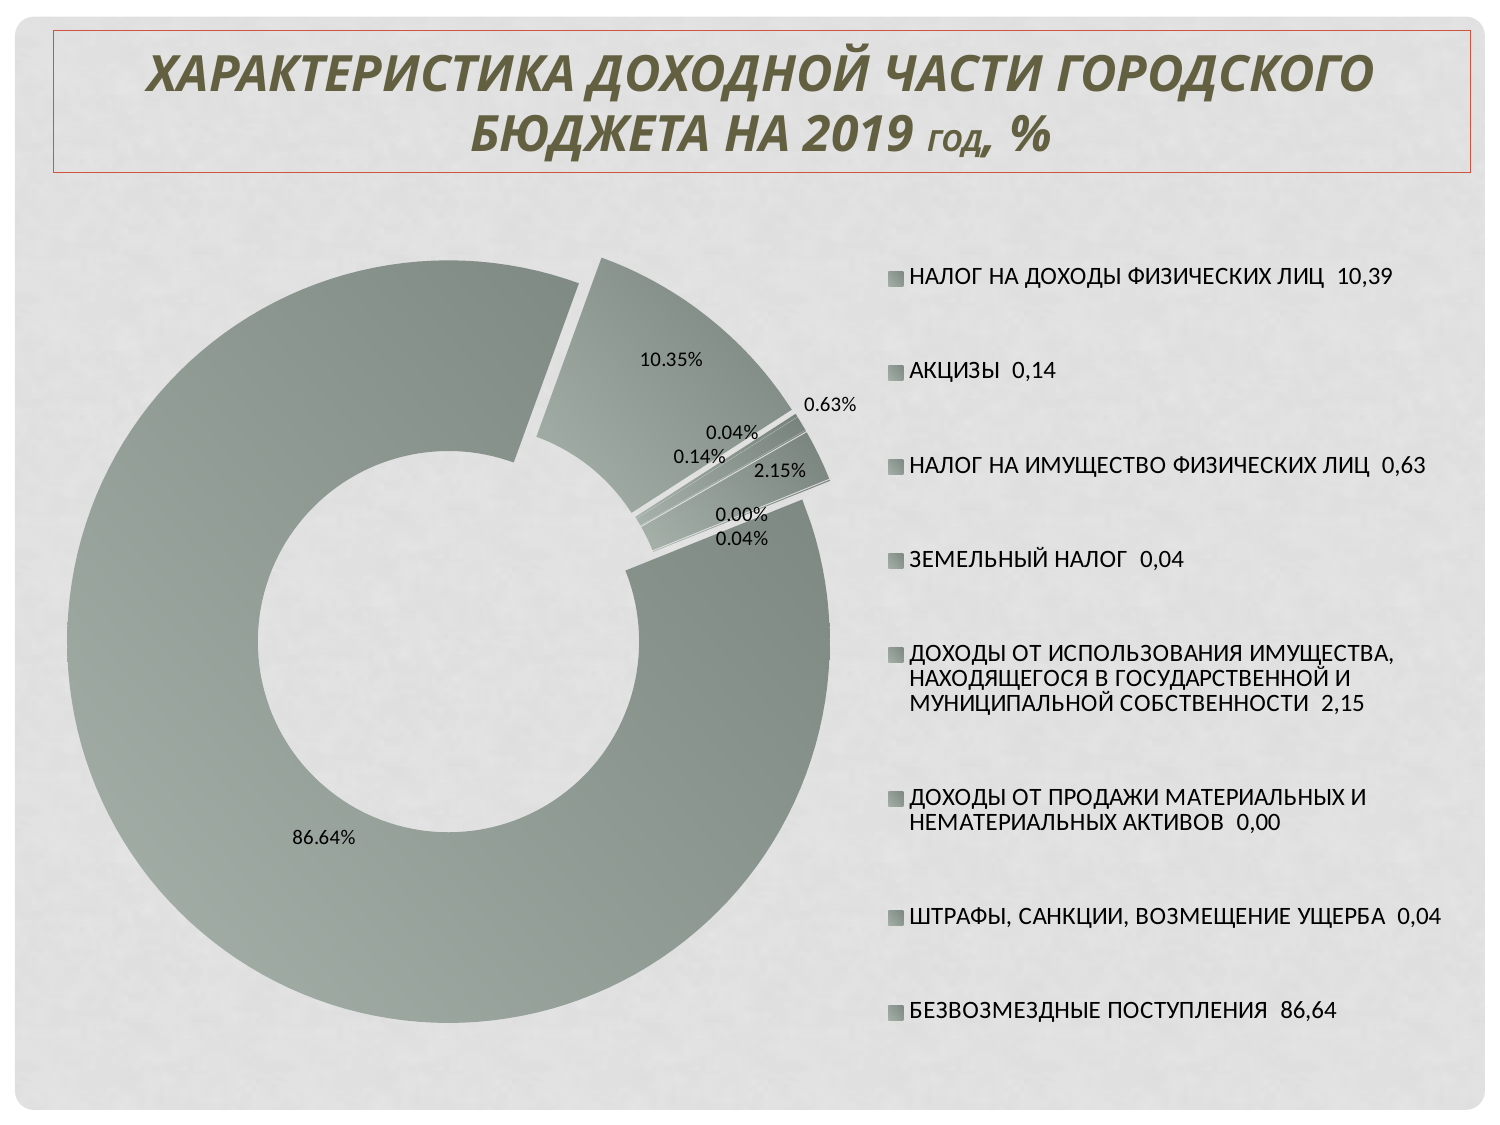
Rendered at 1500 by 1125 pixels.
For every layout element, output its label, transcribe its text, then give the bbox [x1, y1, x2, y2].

chart [39, 184, 1484, 1107]
text_box Характеристика доходной части городского бюджета на 2019 год, % [53, 30, 1471, 173]
